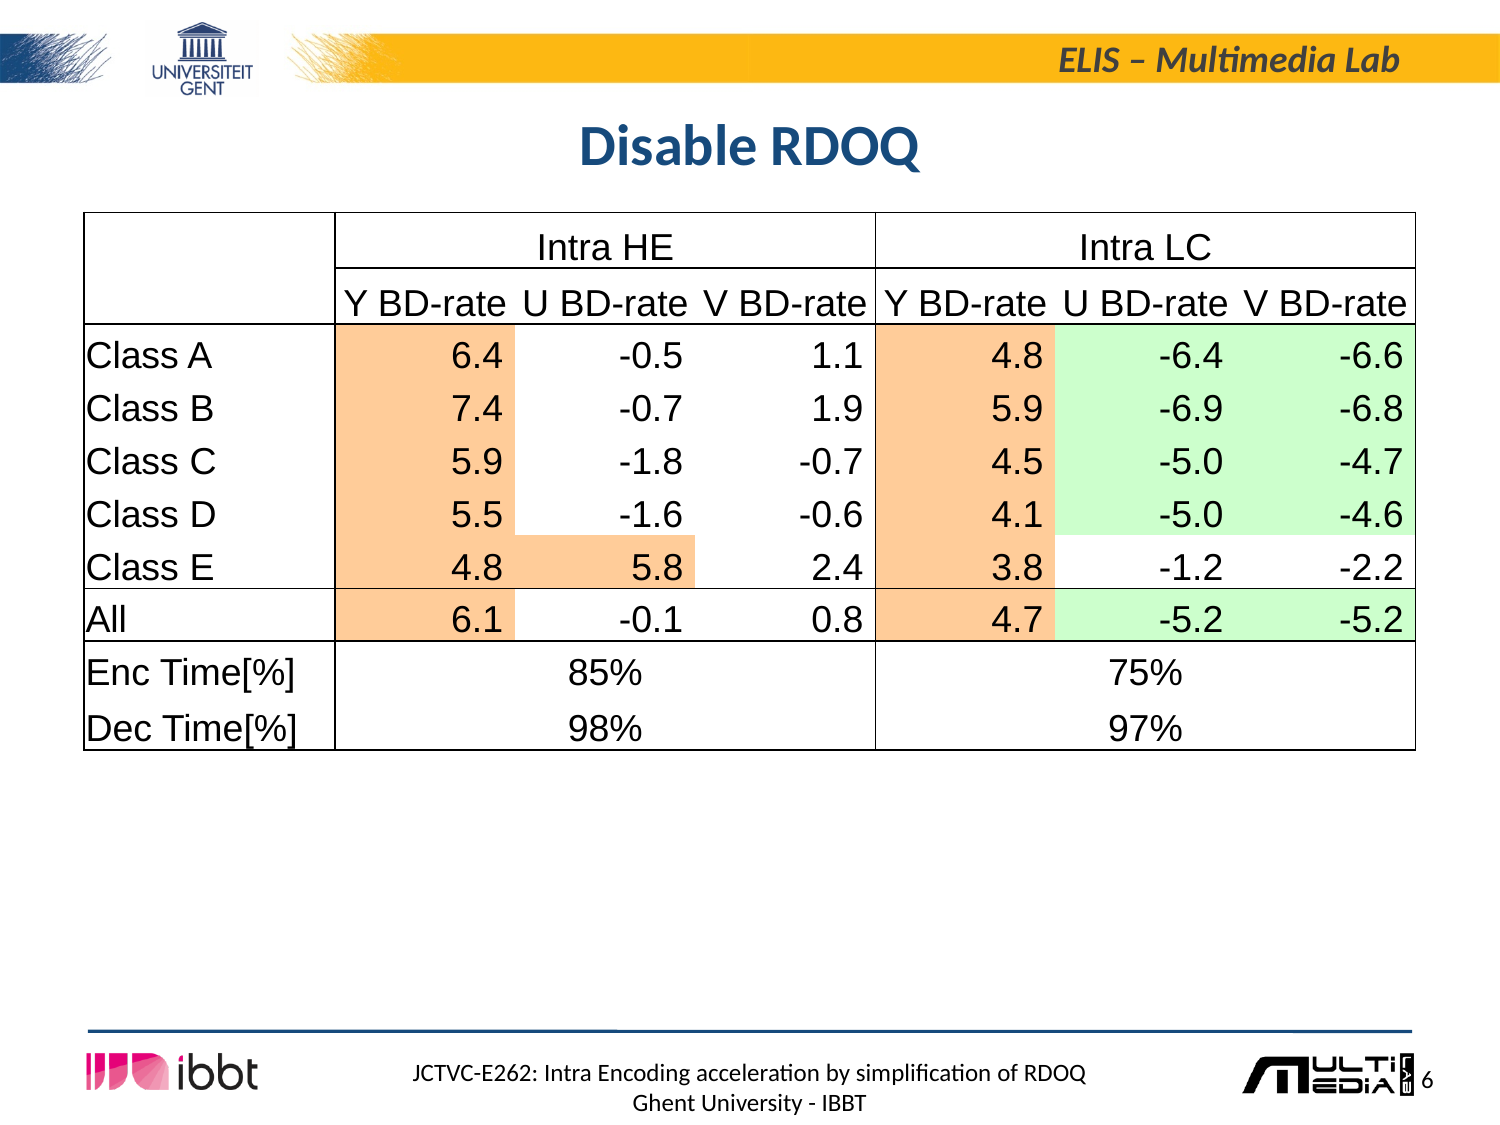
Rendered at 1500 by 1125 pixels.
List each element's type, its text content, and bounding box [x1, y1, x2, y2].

table_cell 97% [876, 694, 1415, 749]
table_cell U BD-rate [515, 269, 695, 323]
table_cell -5.0 [1055, 483, 1236, 535]
table_cell 85% [336, 642, 875, 694]
table_cell Y BD-rate [876, 269, 1055, 323]
table_cell -1.2 [1055, 535, 1236, 588]
table_cell 6.1 [336, 589, 515, 640]
table_cell -0.6 [695, 483, 875, 535]
table_cell 4.8 [336, 535, 515, 588]
table_cell -1.6 [515, 483, 695, 535]
table_cell -4.6 [1236, 483, 1415, 535]
table_cell Class C [85, 430, 334, 483]
table_cell 5.9 [336, 430, 515, 483]
table_cell 5.9 [876, 377, 1055, 430]
table_cell -4.7 [1236, 430, 1415, 483]
table_cell -0.7 [515, 377, 695, 430]
table_header Intra HE [336, 213, 875, 267]
table_cell Class D [85, 483, 334, 535]
table_cell 4.5 [876, 430, 1055, 483]
table_cell 1.1 [695, 325, 875, 377]
table_cell -5.2 [1055, 589, 1236, 640]
table_cell -0.7 [695, 430, 875, 483]
table_cell -6.4 [1055, 325, 1236, 377]
table_cell 7.4 [336, 377, 515, 430]
table_cell -5.2 [1236, 589, 1415, 640]
table_cell -6.9 [1055, 377, 1236, 430]
table_cell All [85, 589, 334, 640]
table_header [85, 213, 334, 323]
table_cell Y BD-rate [336, 269, 515, 323]
table_cell V BD-rate [695, 269, 875, 323]
title Disable RDOQ [81, 87, 1419, 197]
table_cell 1.9 [695, 377, 875, 430]
table_cell -1.8 [515, 430, 695, 483]
table_cell 75% [876, 642, 1415, 694]
table_cell 4.1 [876, 483, 1055, 535]
table_cell -0.1 [515, 589, 695, 640]
table_cell 98% [336, 694, 875, 749]
table_header Intra LC [876, 213, 1415, 267]
table_cell 5.8 [515, 535, 695, 588]
table_cell Class B [85, 377, 334, 430]
table_cell 3.8 [876, 535, 1055, 588]
picture [45, 990, 299, 1125]
table_cell 6.4 [336, 325, 515, 377]
table_cell 5.5 [336, 483, 515, 535]
table_cell Dec Time[%] [85, 694, 334, 749]
table_cell 0.8 [695, 589, 875, 640]
table_cell V BD-rate [1236, 269, 1415, 323]
table_cell -2.2 [1236, 535, 1415, 588]
picture [1242, 1053, 1414, 1096]
picture [0, 20, 1500, 122]
table_cell 4.8 [876, 325, 1055, 377]
table_cell 4.7 [876, 589, 1055, 640]
table_cell -0.5 [515, 325, 695, 377]
table_cell -6.8 [1236, 377, 1415, 430]
table_cell 2.4 [695, 535, 875, 588]
table_cell Enc Time[%] [85, 642, 334, 694]
table_cell U BD-rate [1055, 269, 1236, 323]
table_cell Class A [85, 325, 334, 377]
table_cell -5.0 [1055, 430, 1236, 483]
table_cell Class E [85, 535, 334, 588]
table_cell -6.6 [1236, 325, 1415, 377]
